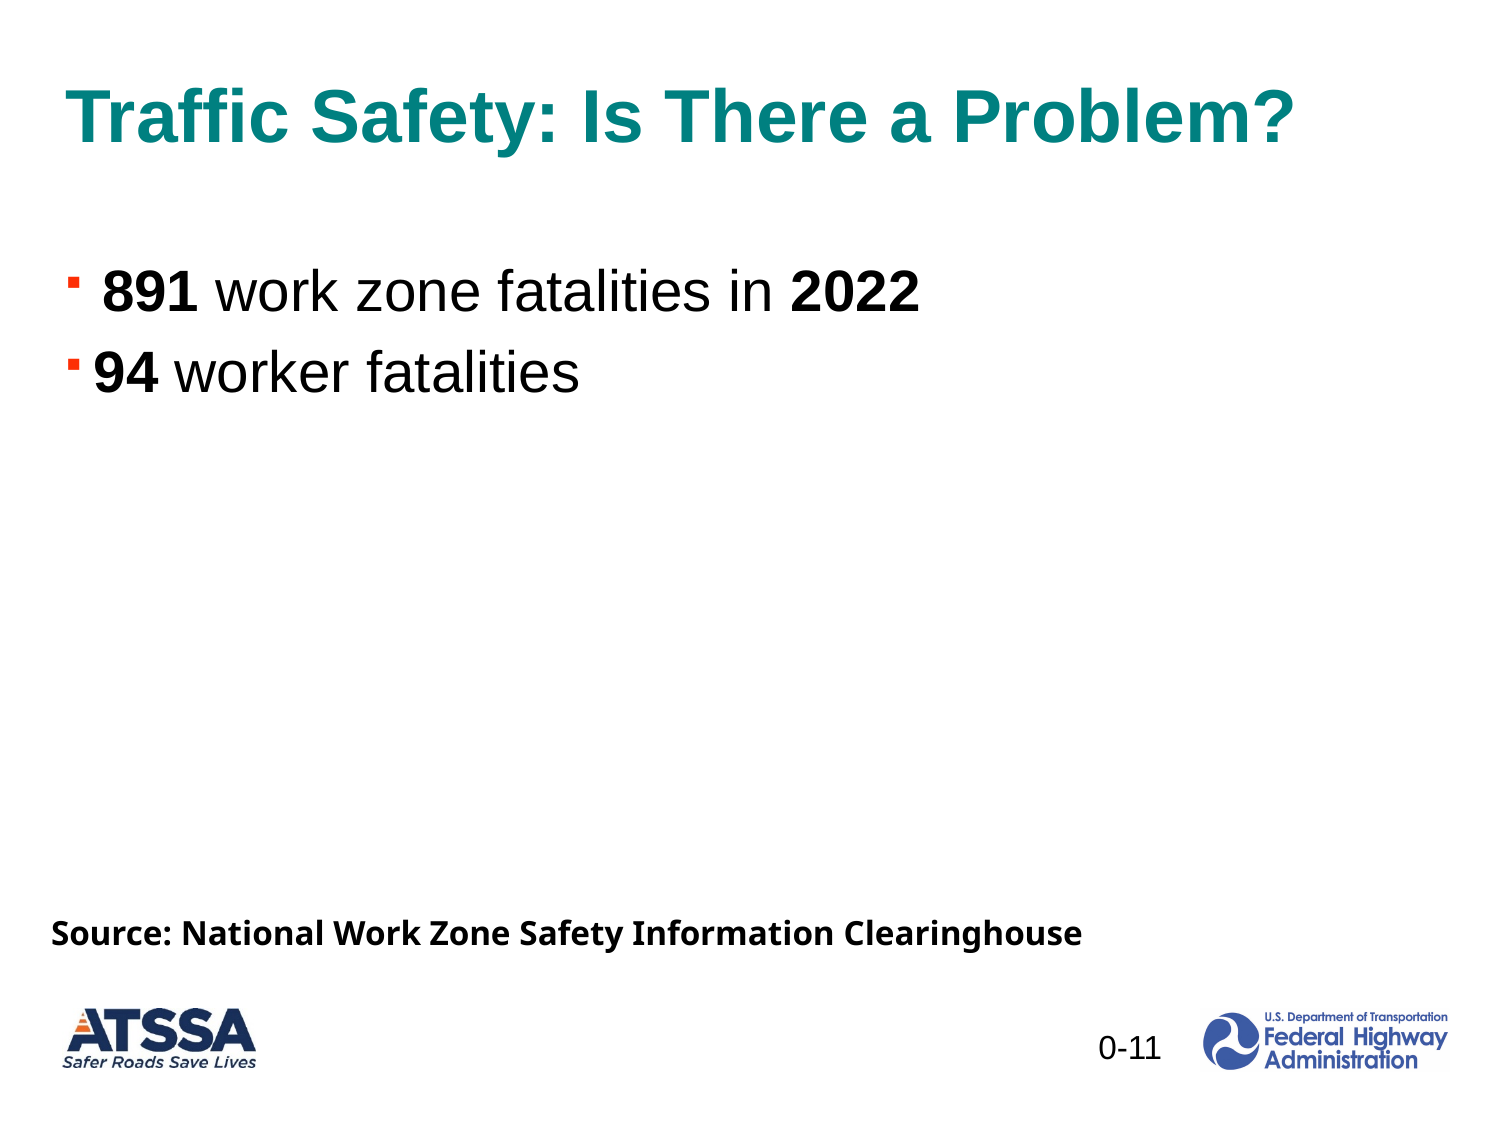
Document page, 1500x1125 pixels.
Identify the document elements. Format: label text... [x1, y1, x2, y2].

picture [62, 1008, 256, 1068]
title Traffic Safety: Is There a Problem? [50, 0, 1438, 225]
text_box Source: National Work Zone Safety Information Clearinghouse [36, 904, 1382, 960]
list 891 work zone fatalities in 2022 94 worker fatalities [49, 245, 1226, 893]
picture [1200, 1008, 1450, 1072]
